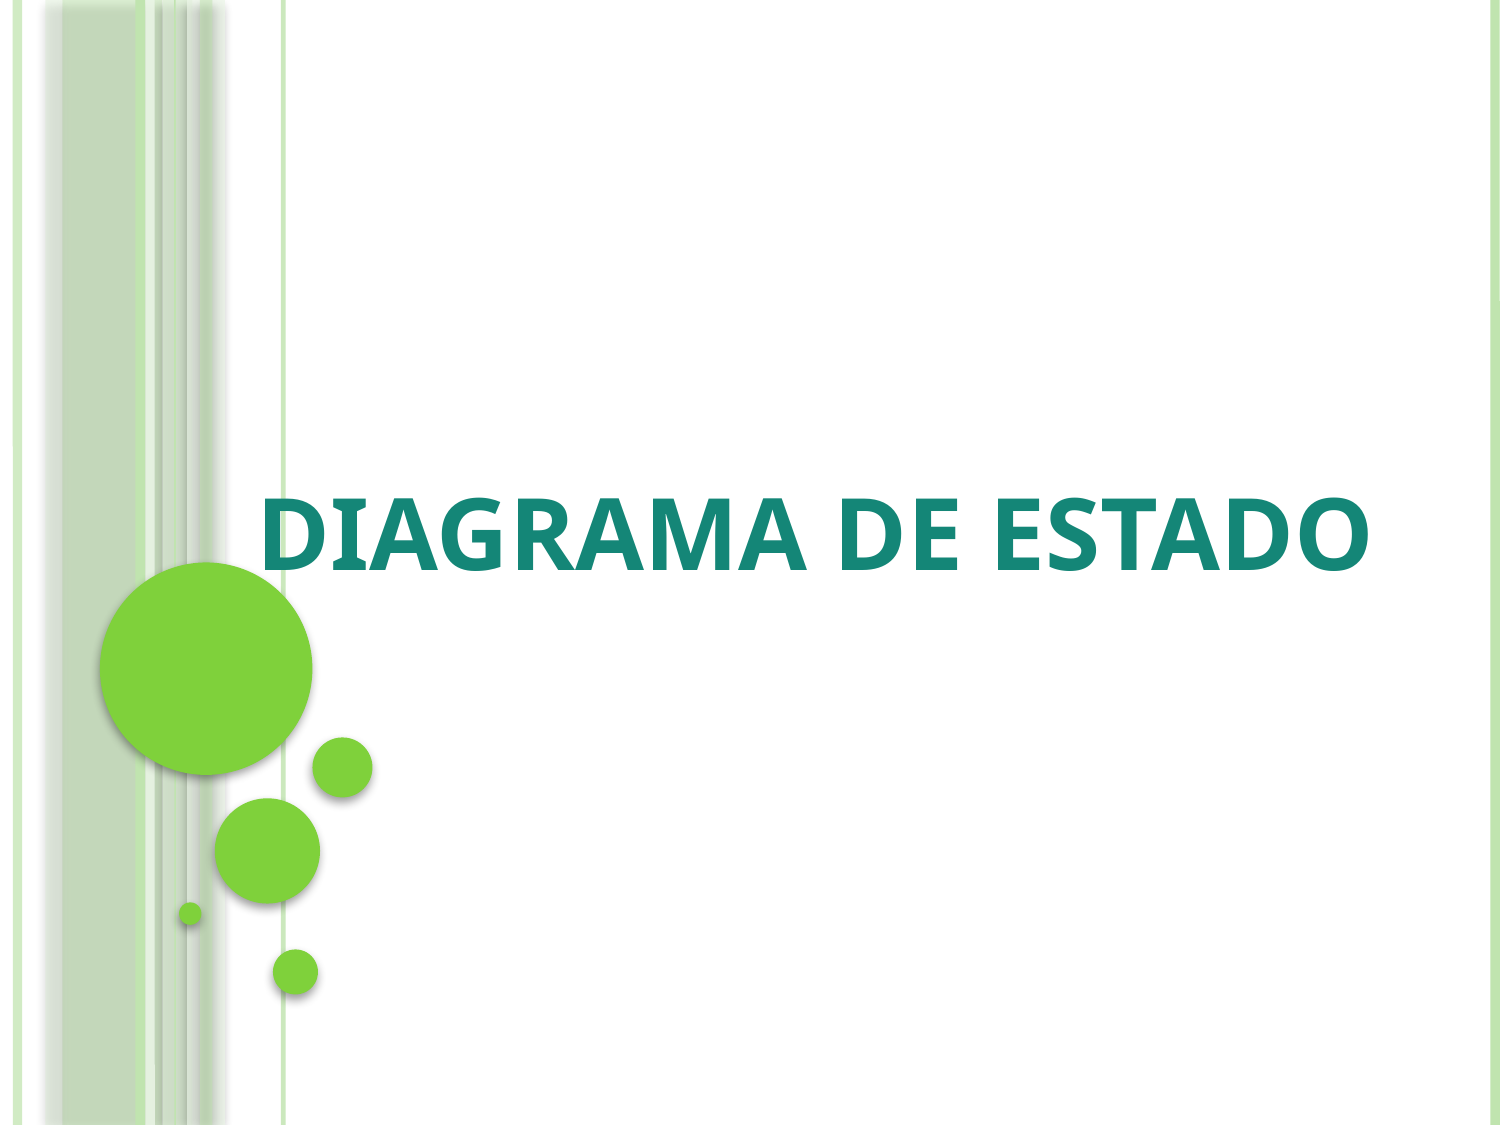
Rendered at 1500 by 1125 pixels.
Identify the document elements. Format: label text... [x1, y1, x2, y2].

title DIAGRAMA DE ESTADO [242, 385, 1500, 598]
